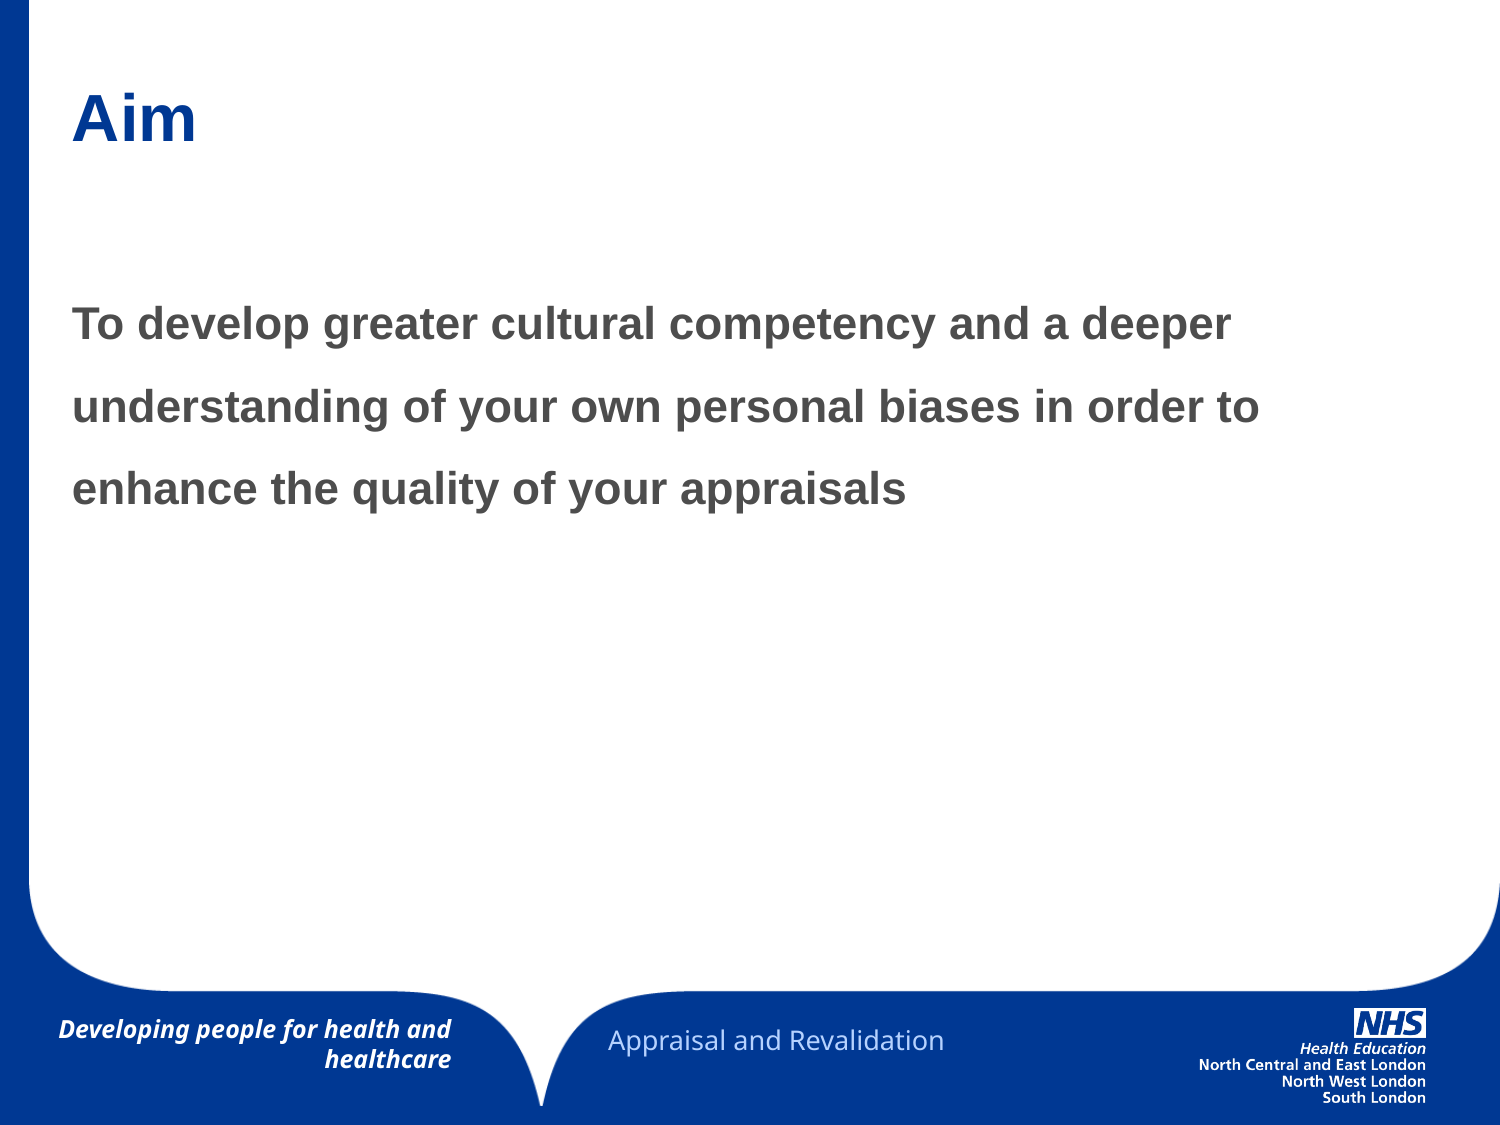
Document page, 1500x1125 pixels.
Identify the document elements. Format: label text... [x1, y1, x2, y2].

picture [29, 0, 1500, 1106]
title Aim [71, 89, 1430, 229]
list To develop greater cultural competency and a deeper understanding of your own personal biases in order to enhance the quality of your appraisals [71, 266, 1430, 953]
